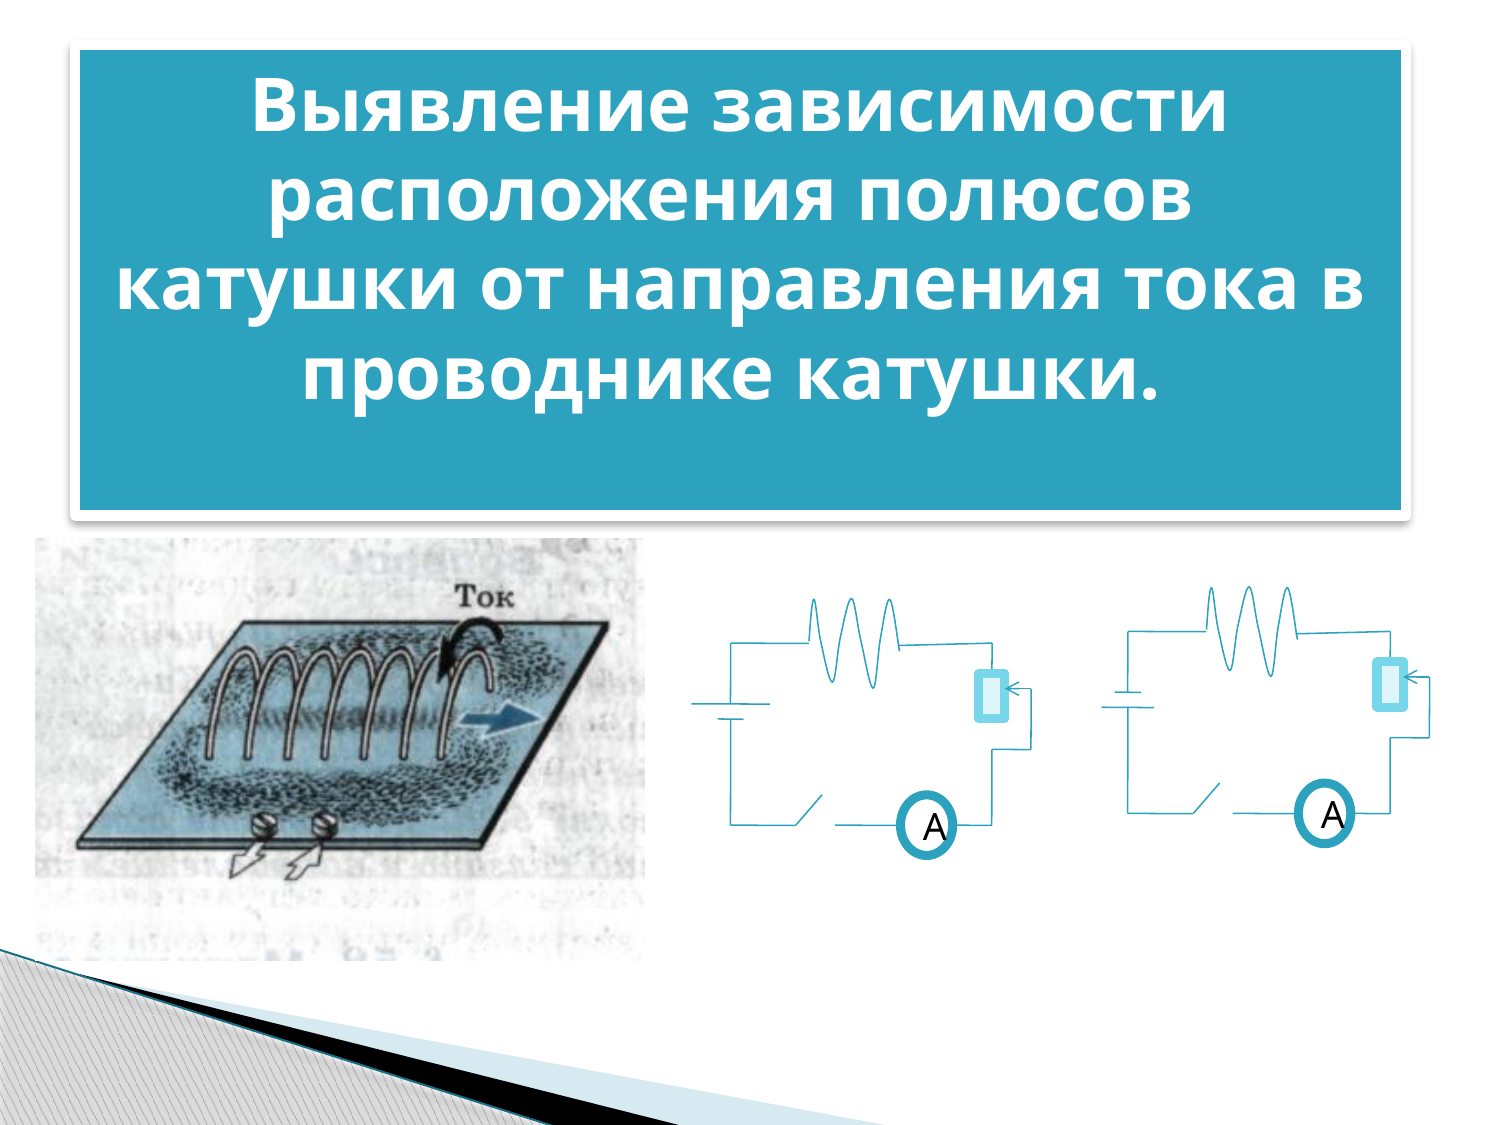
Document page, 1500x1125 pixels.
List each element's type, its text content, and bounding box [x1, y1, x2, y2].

picture [34, 538, 645, 962]
title Выявление зависимости расположения полюсов катушки от направления тока в проводнике катушки. [70, 40, 1411, 521]
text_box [1101, 585, 1430, 844]
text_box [691, 597, 1032, 856]
